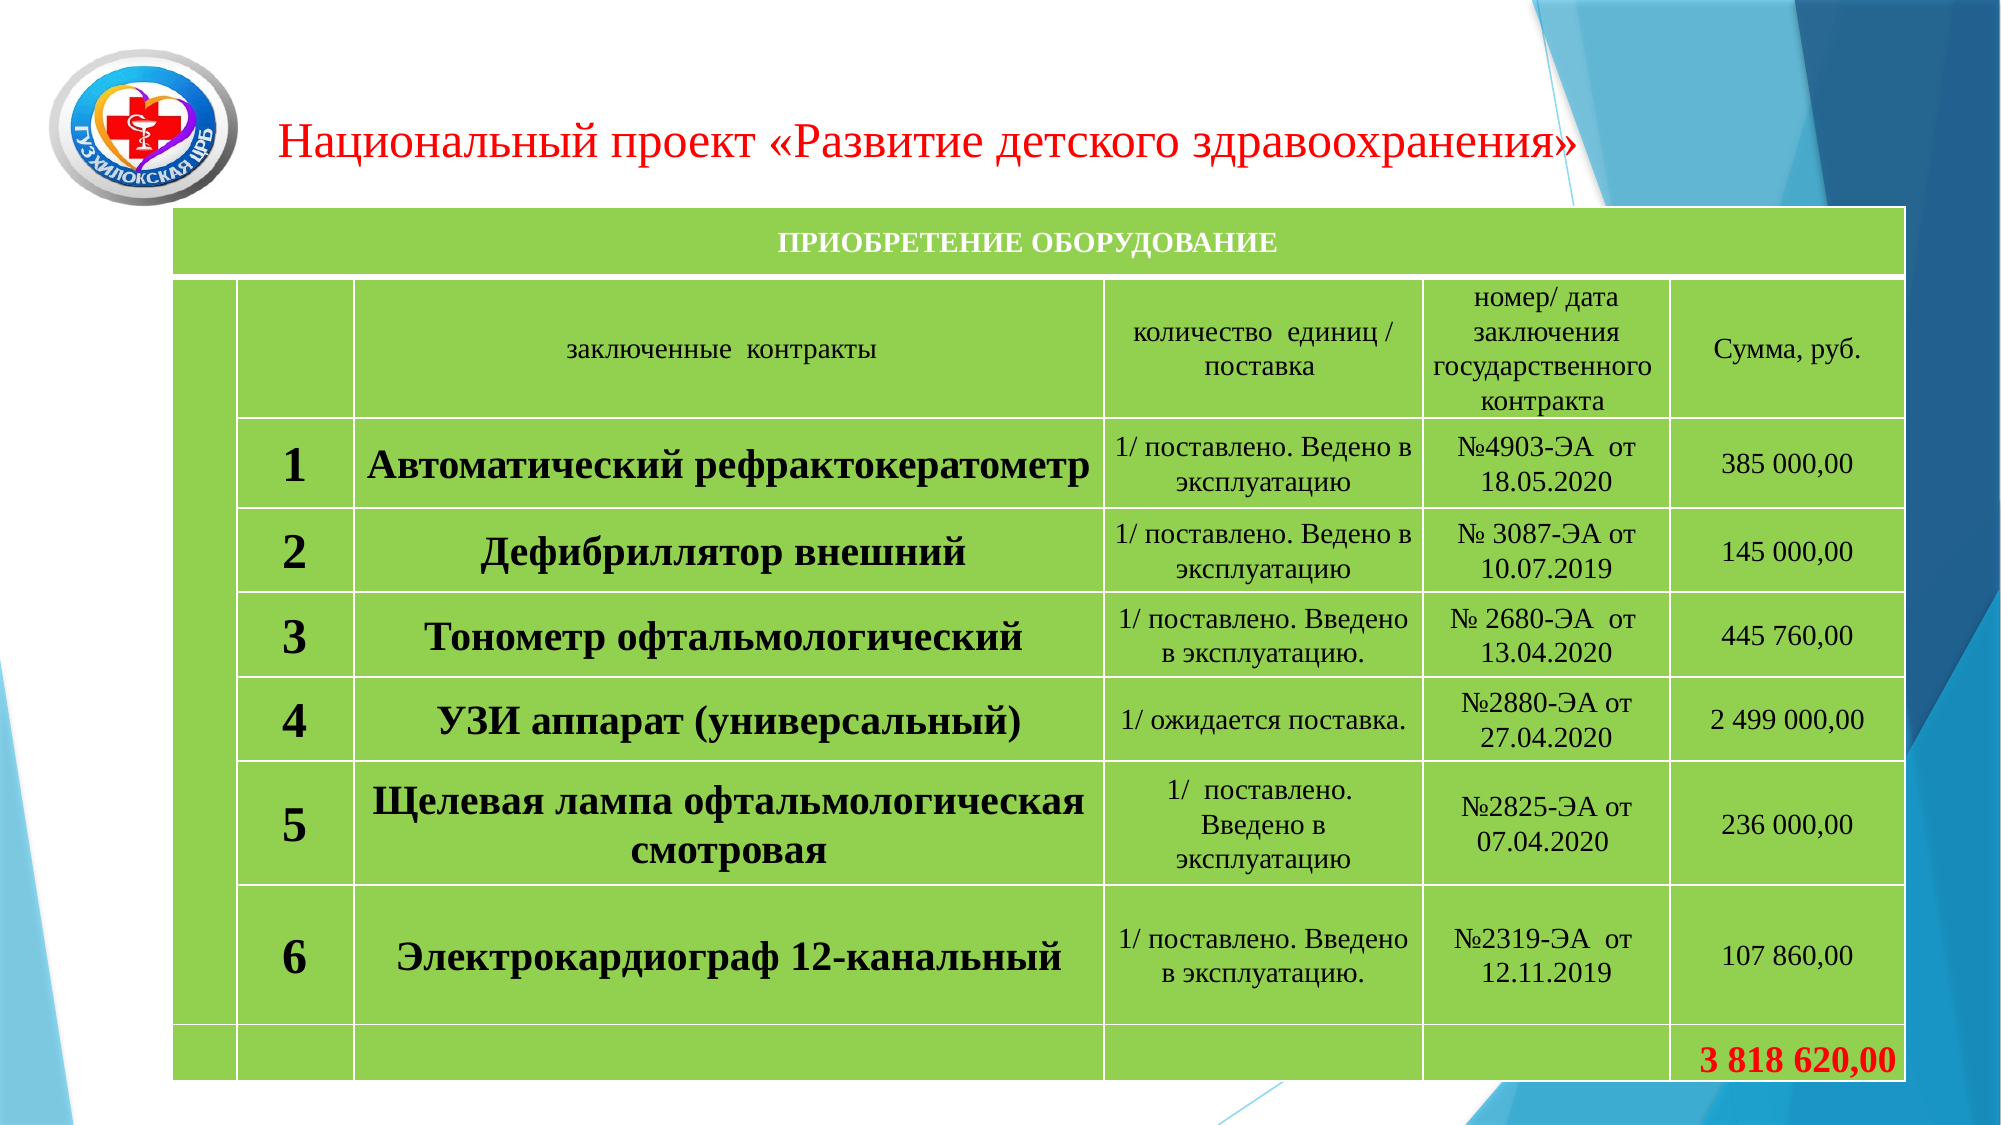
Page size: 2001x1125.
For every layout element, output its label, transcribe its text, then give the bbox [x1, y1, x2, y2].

table_cell Автоматический рефрактокератометр [355, 419, 1103, 507]
table_cell 107 860,00 [1671, 886, 1904, 1024]
table_cell 236 000,00 [1671, 762, 1904, 884]
table_cell УЗИ аппарат (универсальный) [355, 678, 1103, 760]
table_cell Тонометр офтальмологический [355, 593, 1103, 676]
table_cell 1/ поставлено. Ведено в эксплуатацию [1105, 419, 1422, 507]
table_cell 2 [238, 509, 353, 591]
table_cell [173, 1025, 236, 1080]
table_header ПРИОБРЕТЕНИЕ ОБОРУДОВАНИЕ [173, 208, 1904, 274]
title Национальный проект «Развитие детского здравоохранения» [262, 99, 1782, 206]
table_cell [173, 280, 236, 1024]
table_cell №4903-ЭА от 18.05.2020 [1424, 419, 1669, 507]
table_cell Дефибриллятор внешний [355, 509, 1103, 591]
table_cell Сумма, руб. [1671, 280, 1904, 417]
table_cell 385 000,00 [1671, 419, 1904, 507]
table_cell Щелевая лампа офтальмологическая смотровая [355, 762, 1103, 884]
table_cell 2 499 000,00 [1671, 678, 1904, 760]
picture [45, 47, 240, 208]
table_cell [238, 1025, 353, 1080]
table_cell заключенные контракты [355, 280, 1103, 417]
table_cell №2825-ЭА от 07.04.2020 [1424, 762, 1669, 884]
table_cell 1/ поставлено. Введено в эксплуатацию. [1105, 593, 1422, 676]
table_cell 5 [238, 762, 353, 884]
table_cell 1/ ожидается поставка. [1105, 678, 1422, 760]
table_cell 3 818 620,00 [1671, 1025, 1904, 1080]
table_cell № 3087-ЭА от 10.07.2019 [1424, 509, 1669, 591]
text_box ГУЗ [0, 33, 2000, 84]
table_cell [355, 1025, 1103, 1080]
table_cell 145 000,00 [1671, 509, 1904, 591]
table_cell 4 [238, 678, 353, 760]
table_cell 445 760,00 [1671, 593, 1904, 676]
table_cell 1 [238, 419, 353, 507]
table_cell №2880-ЭА от 27.04.2020 [1424, 678, 1669, 760]
table_cell 1/ поставлено. Ведено в эксплуатацию [1105, 509, 1422, 591]
table_cell №2319-ЭА от 12.11.2019 [1424, 886, 1669, 1024]
table_cell 3 [238, 593, 353, 676]
table_cell 1/ поставлено. Введено в эксплуатацию [1105, 762, 1422, 884]
table_cell № 2680-ЭА от 13.04.2020 [1424, 593, 1669, 676]
table_cell [238, 280, 353, 417]
table_cell Электрокардиограф 12-канальный [355, 886, 1103, 1024]
table_cell [1105, 1025, 1422, 1080]
table_cell 1/ поставлено. Введено в эксплуатацию. [1105, 886, 1422, 1024]
table_cell номер/ дата заключения государственного контракта [1424, 280, 1669, 417]
table_cell 6 [238, 886, 353, 1024]
table_cell количество единиц / поставка [1105, 280, 1422, 417]
table_cell [1424, 1025, 1669, 1080]
